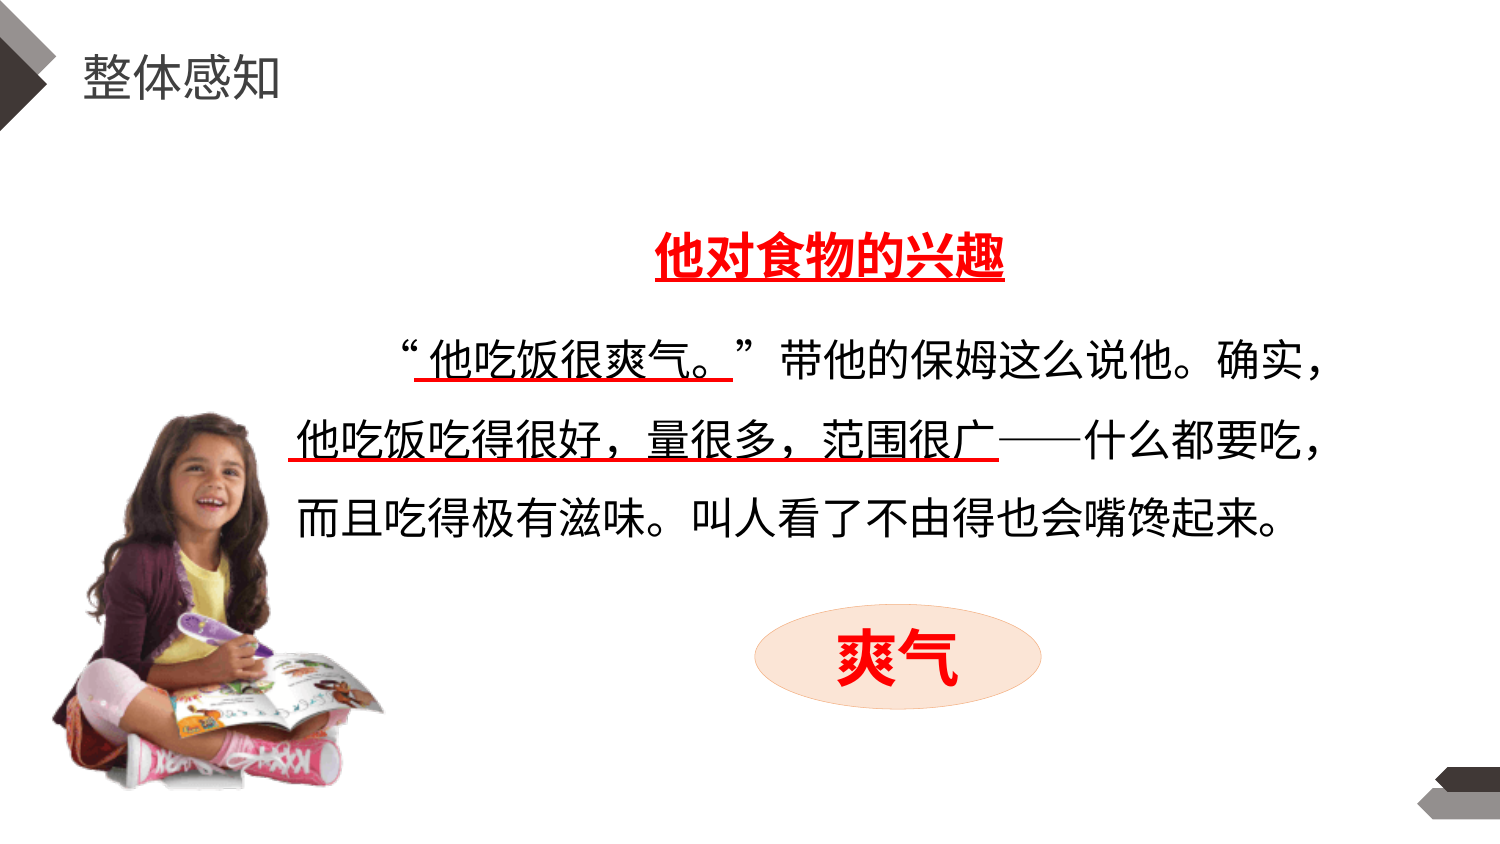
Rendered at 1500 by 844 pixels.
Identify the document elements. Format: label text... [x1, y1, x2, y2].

text_box “他吃饭很爽气。”带他的保姆这么说他。确实，他吃饭吃得很好，量很多，范围很广——什么都要吃，而且吃得极有滋味。叫人看了不由得也会嘴馋起来。 [285, 290, 1401, 550]
picture [0, 354, 439, 844]
text_box 爽气 [753, 603, 1043, 711]
text_box 整体感知 [71, 40, 579, 113]
text_box 他对食物的兴趣 [643, 188, 1030, 290]
